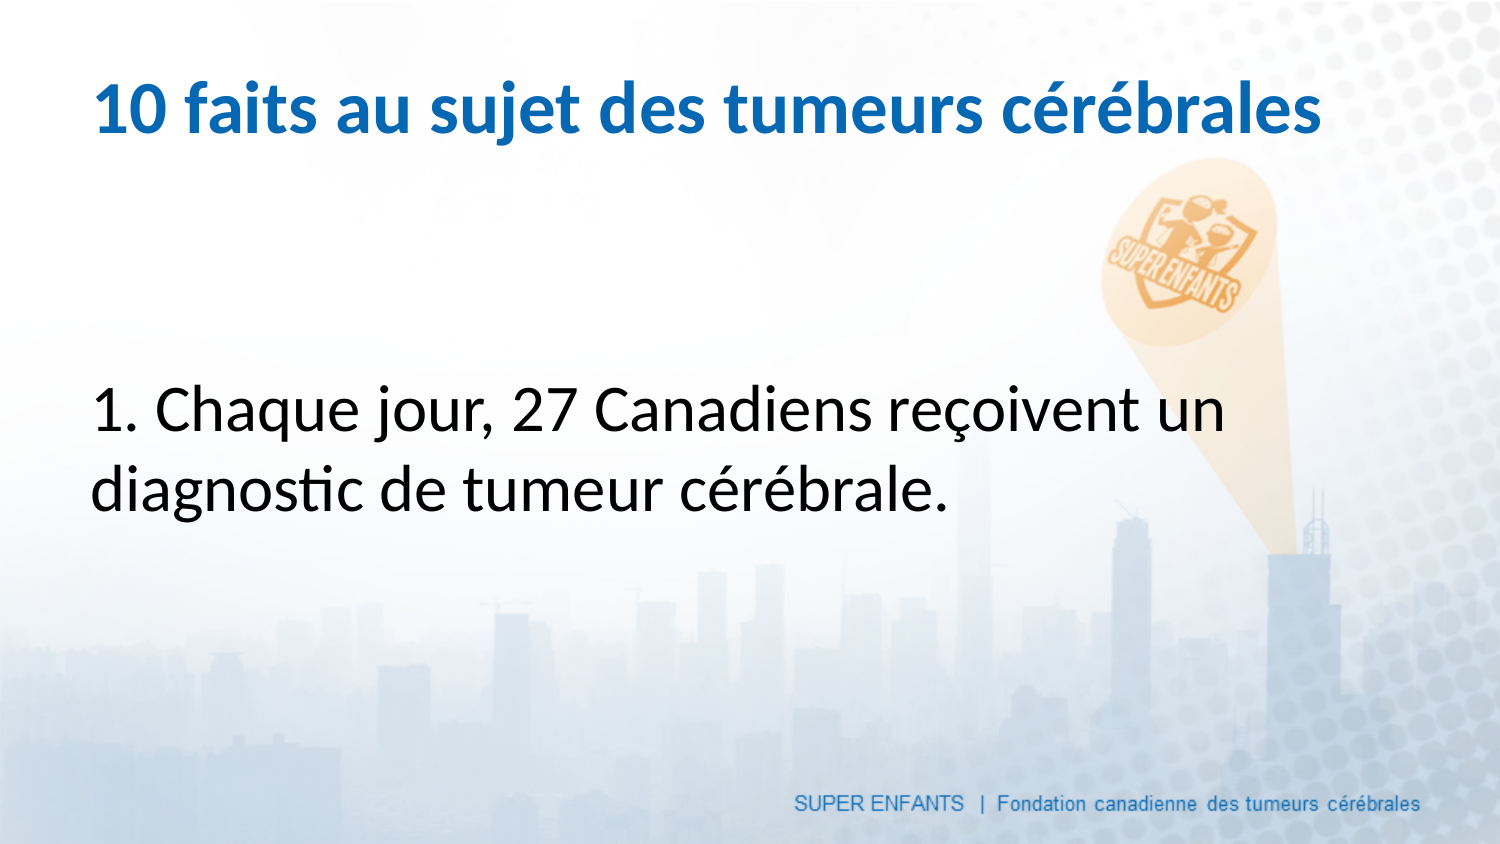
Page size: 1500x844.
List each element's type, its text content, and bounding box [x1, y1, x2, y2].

title 10 faits au sujet des tumeurs cérébrales [76, 33, 1426, 175]
list 1. Chaque jour, 27 Canadiens reçoivent un diagnostic de tumeur cérébrale. [74, 196, 1426, 754]
picture [0, 0, 1500, 844]
